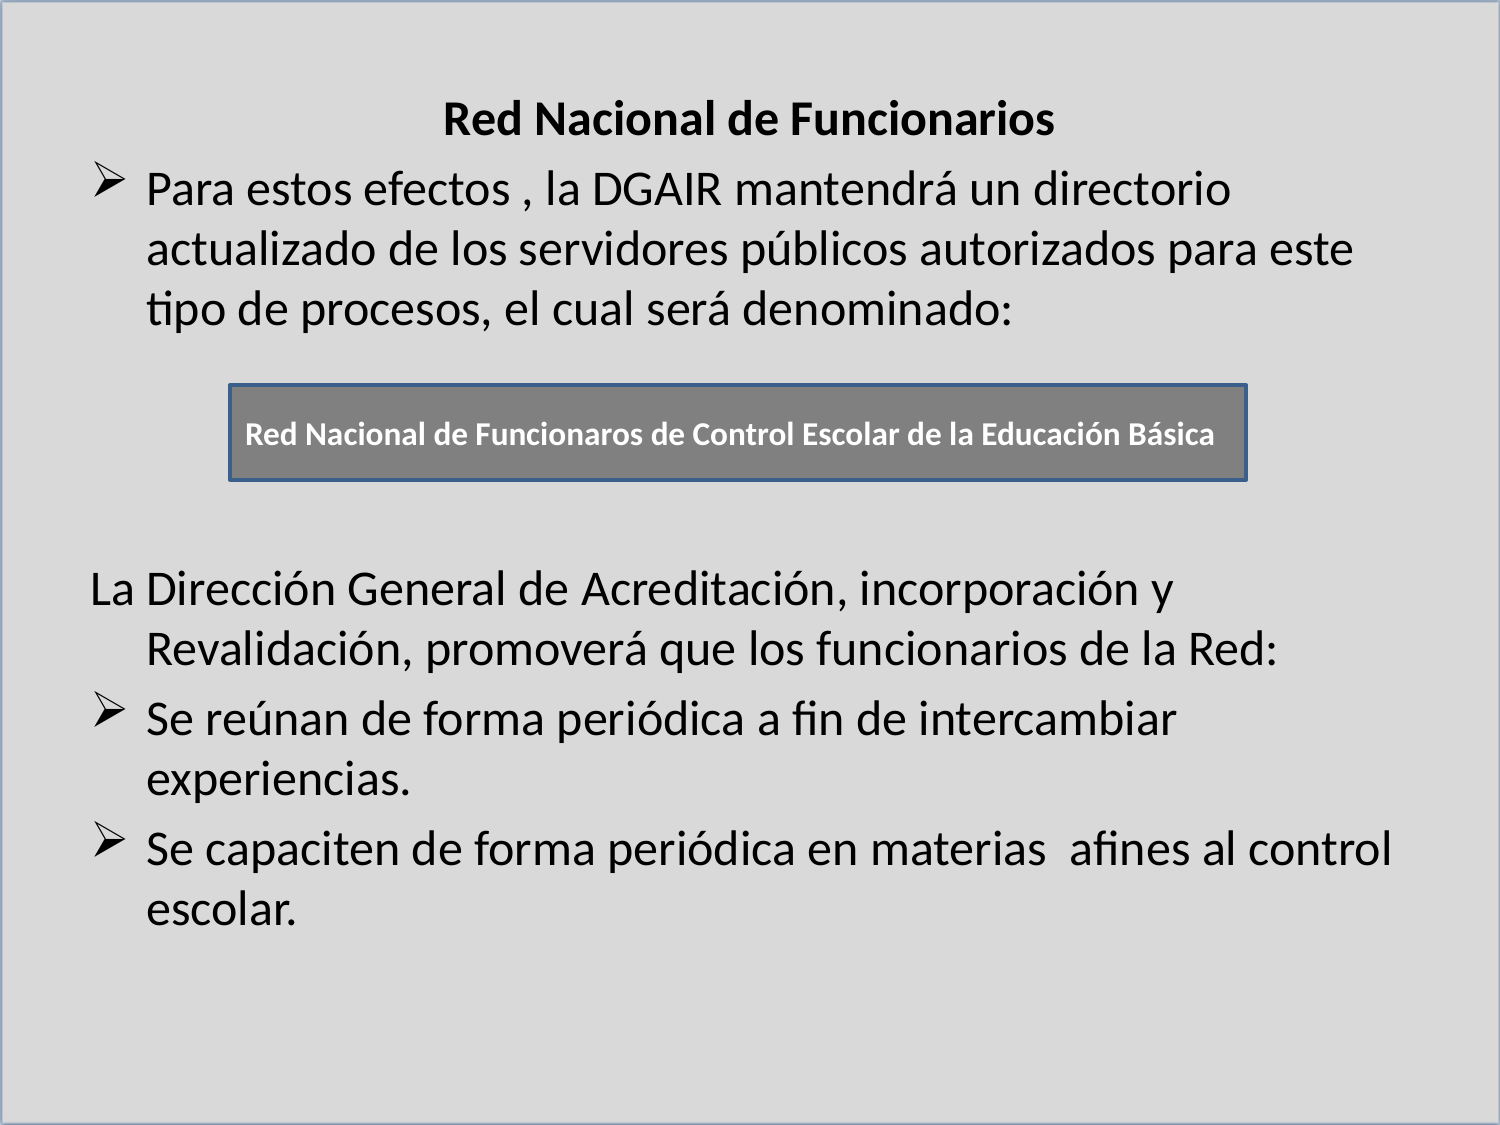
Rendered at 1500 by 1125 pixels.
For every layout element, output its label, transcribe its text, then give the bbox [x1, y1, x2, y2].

list Red Nacional de Funcionarios Para estos efectos , la DGAIR mantendrá un directorio actualizado de los servidores públicos autorizados para este tipo de procesos, el cual será denominado: La Dirección General de Acreditación, incorporación y Revalidación, promoverá que los funcionarios de la Red: Se reúnan de forma periódica a fin de intercambiar experiencias. Se capaciten de forma periódica en materias afines al control escolar. [75, 78, 1425, 1024]
text_box [4, 4, 1497, 1122]
text_box Red Nacional de Funcionaros de Control Escolar de la Educación Básica [228, 383, 1248, 482]
